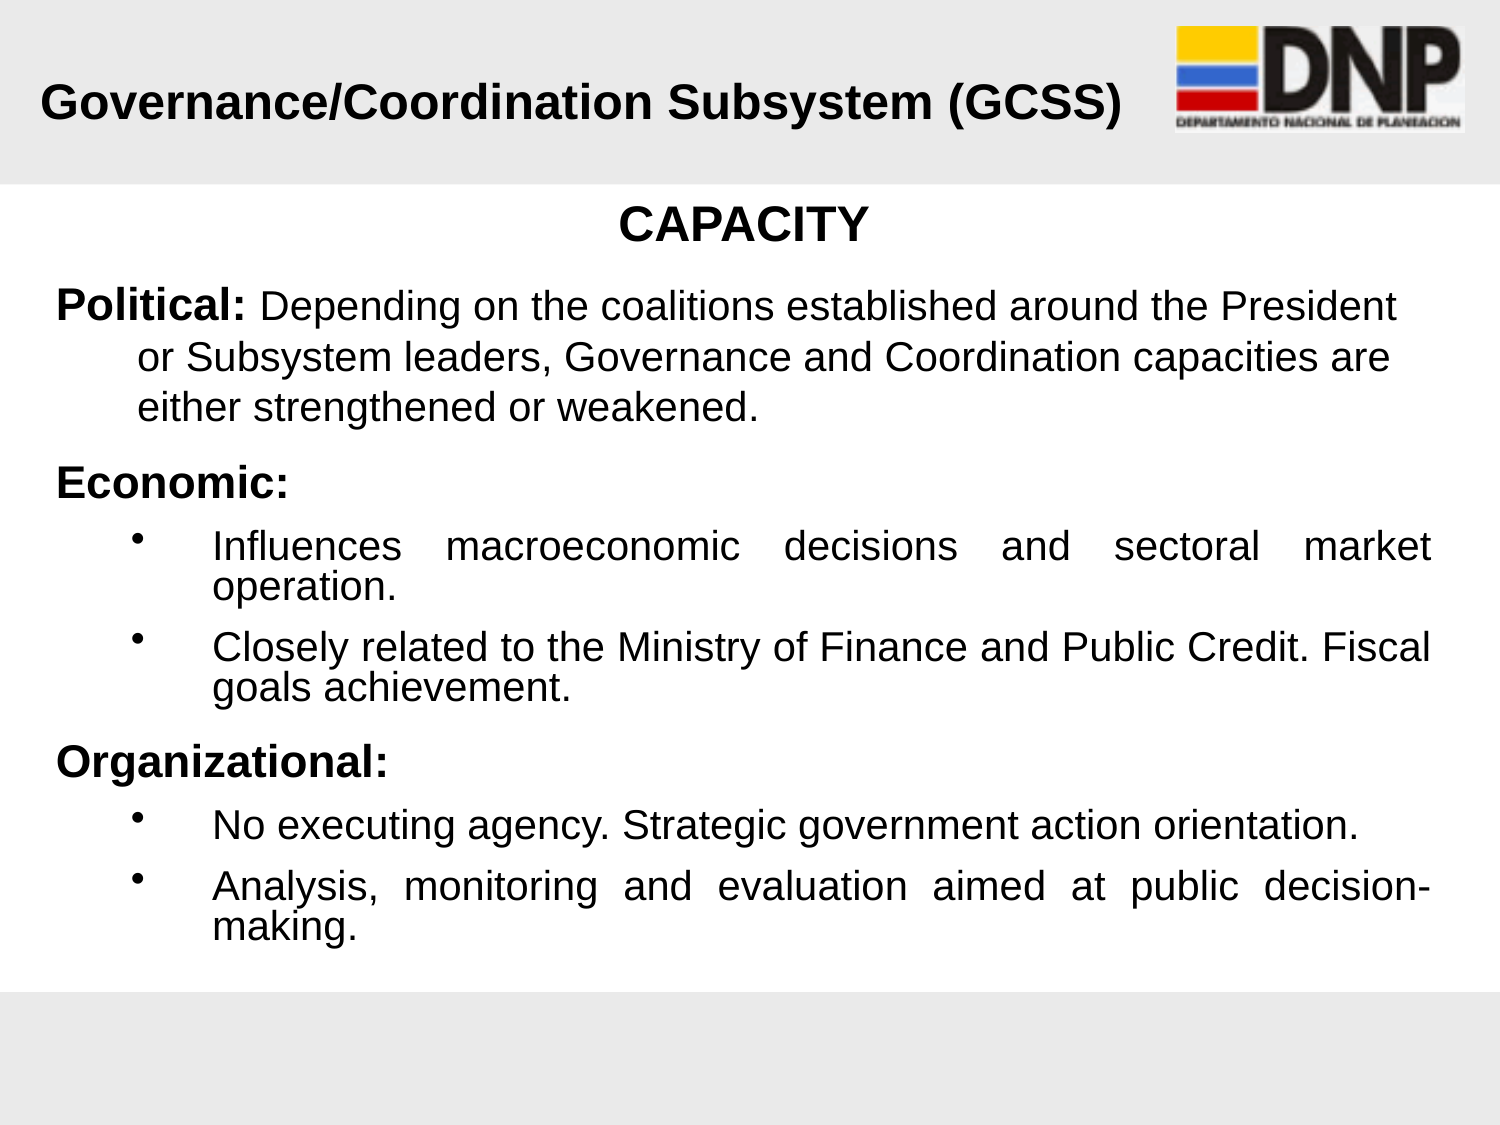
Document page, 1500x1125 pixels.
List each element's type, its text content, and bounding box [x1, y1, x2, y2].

text_box [0, 992, 1500, 1125]
text_box [0, 0, 1500, 181]
picture [1174, 26, 1465, 134]
text_box CAPACITY Political: Depending on the coalitions established around the President or Subsystem leaders, Governance and Coordination capacities are either strengthened or weakened. Economic: Influences macroeconomic decisions and sectoral market operation. Closely related to the Ministry of Finance and Public Credit. Fiscal goals achievement. Organizational: No executing agency. Strategic government action orientation. Analysis, monitoring and evaluation aimed at public decision-making. [41, 193, 1447, 956]
text_box Governance/Coordination Subsystem (GCSS) [0, 62, 1164, 137]
